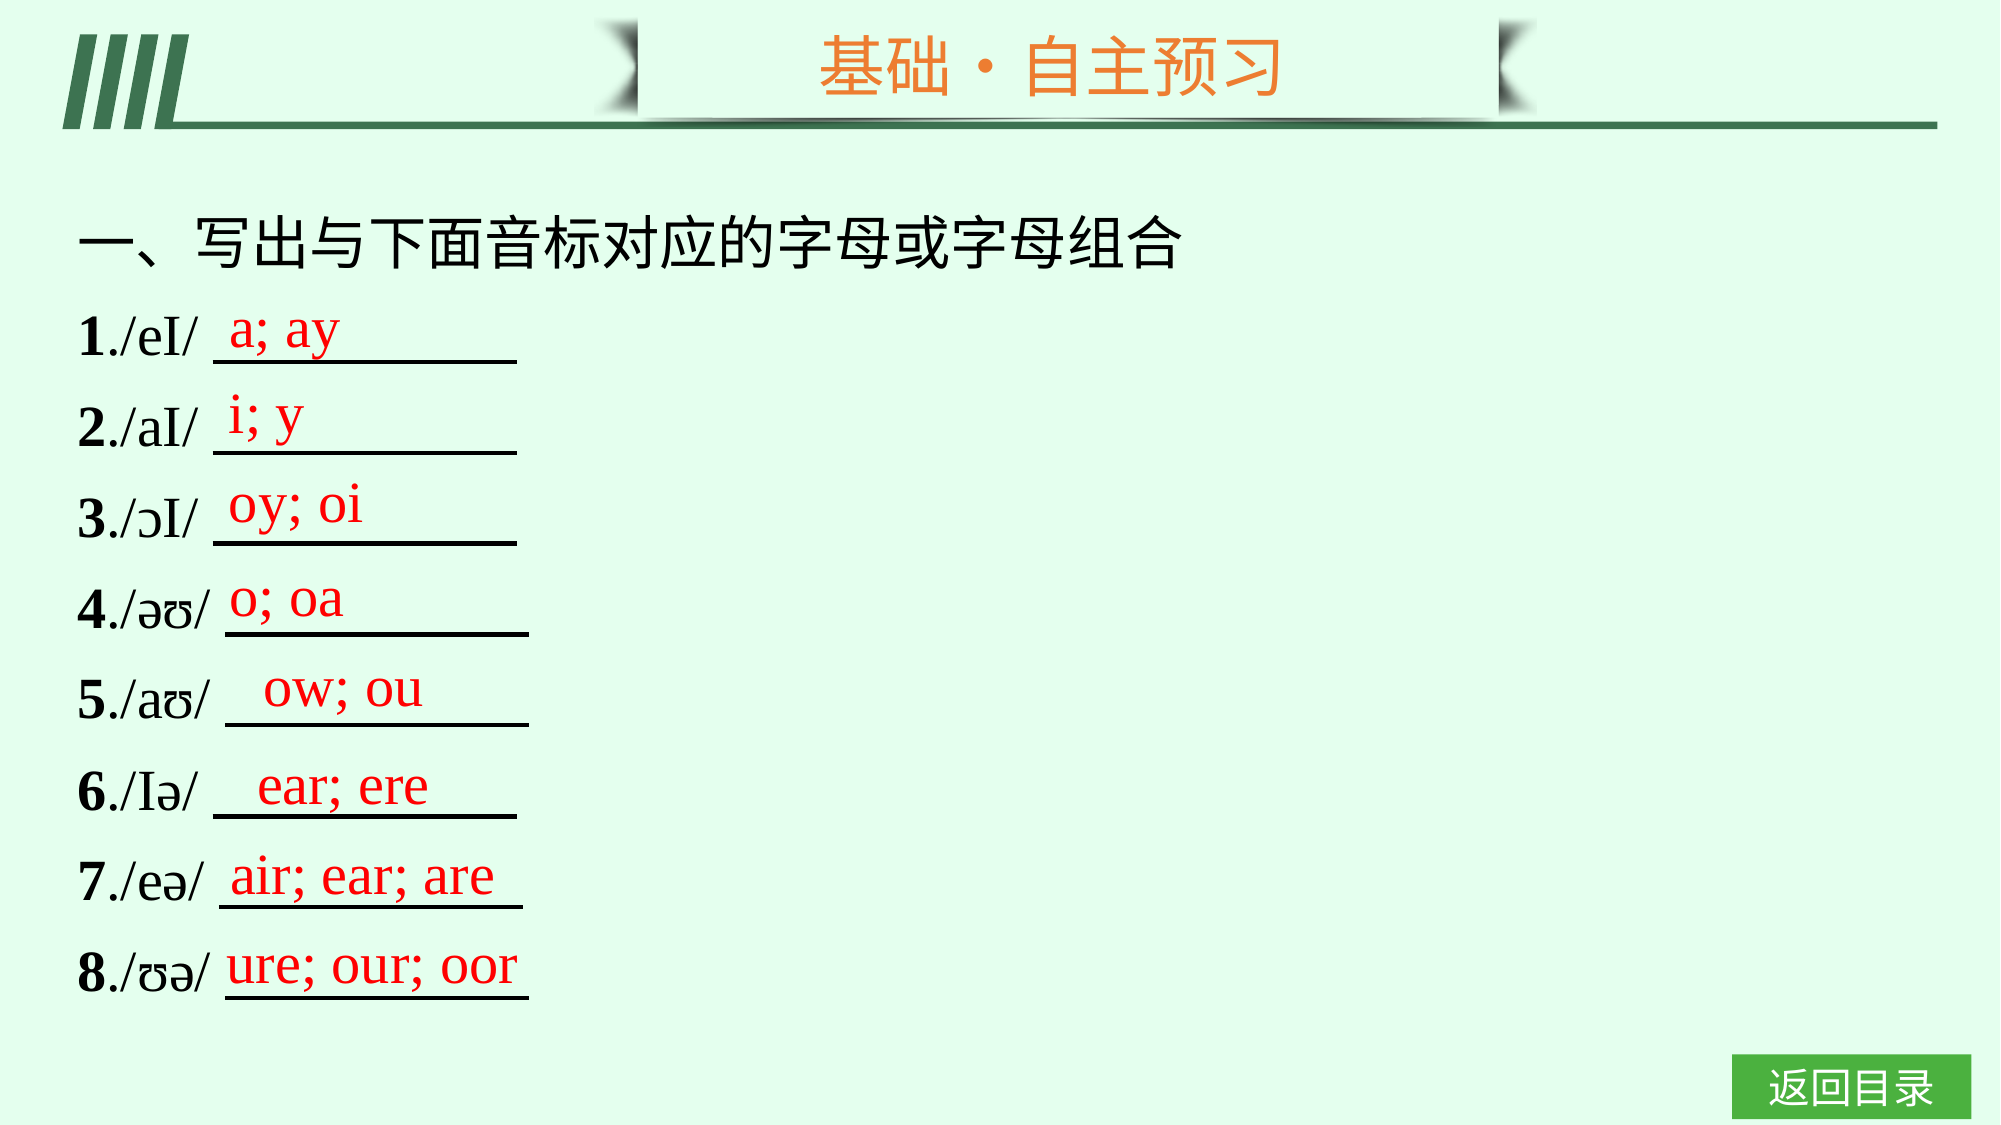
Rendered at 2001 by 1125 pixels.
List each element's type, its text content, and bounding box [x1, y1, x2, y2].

text_box a; ay [214, 267, 356, 367]
text_box ear; ere [242, 724, 445, 815]
text_box 一、写出与下面音标对应的字母或字母组合 1./eI/ 2./aI/ 3./ɔI/ 4./əʊ/ 5./aʊ/ 6./Iə/ 7./eə/ 8./ʊə/ [62, 177, 1938, 1011]
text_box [594, 16, 1537, 127]
text_box ow; ou [248, 627, 439, 724]
text_box oy; oi [214, 443, 379, 542]
text_box i; y [214, 353, 321, 443]
text_box air; ear; are [215, 815, 510, 903]
text_box o; oa [214, 536, 360, 636]
text_box ure; our; oor [211, 903, 534, 1003]
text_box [62, 34, 1938, 130]
